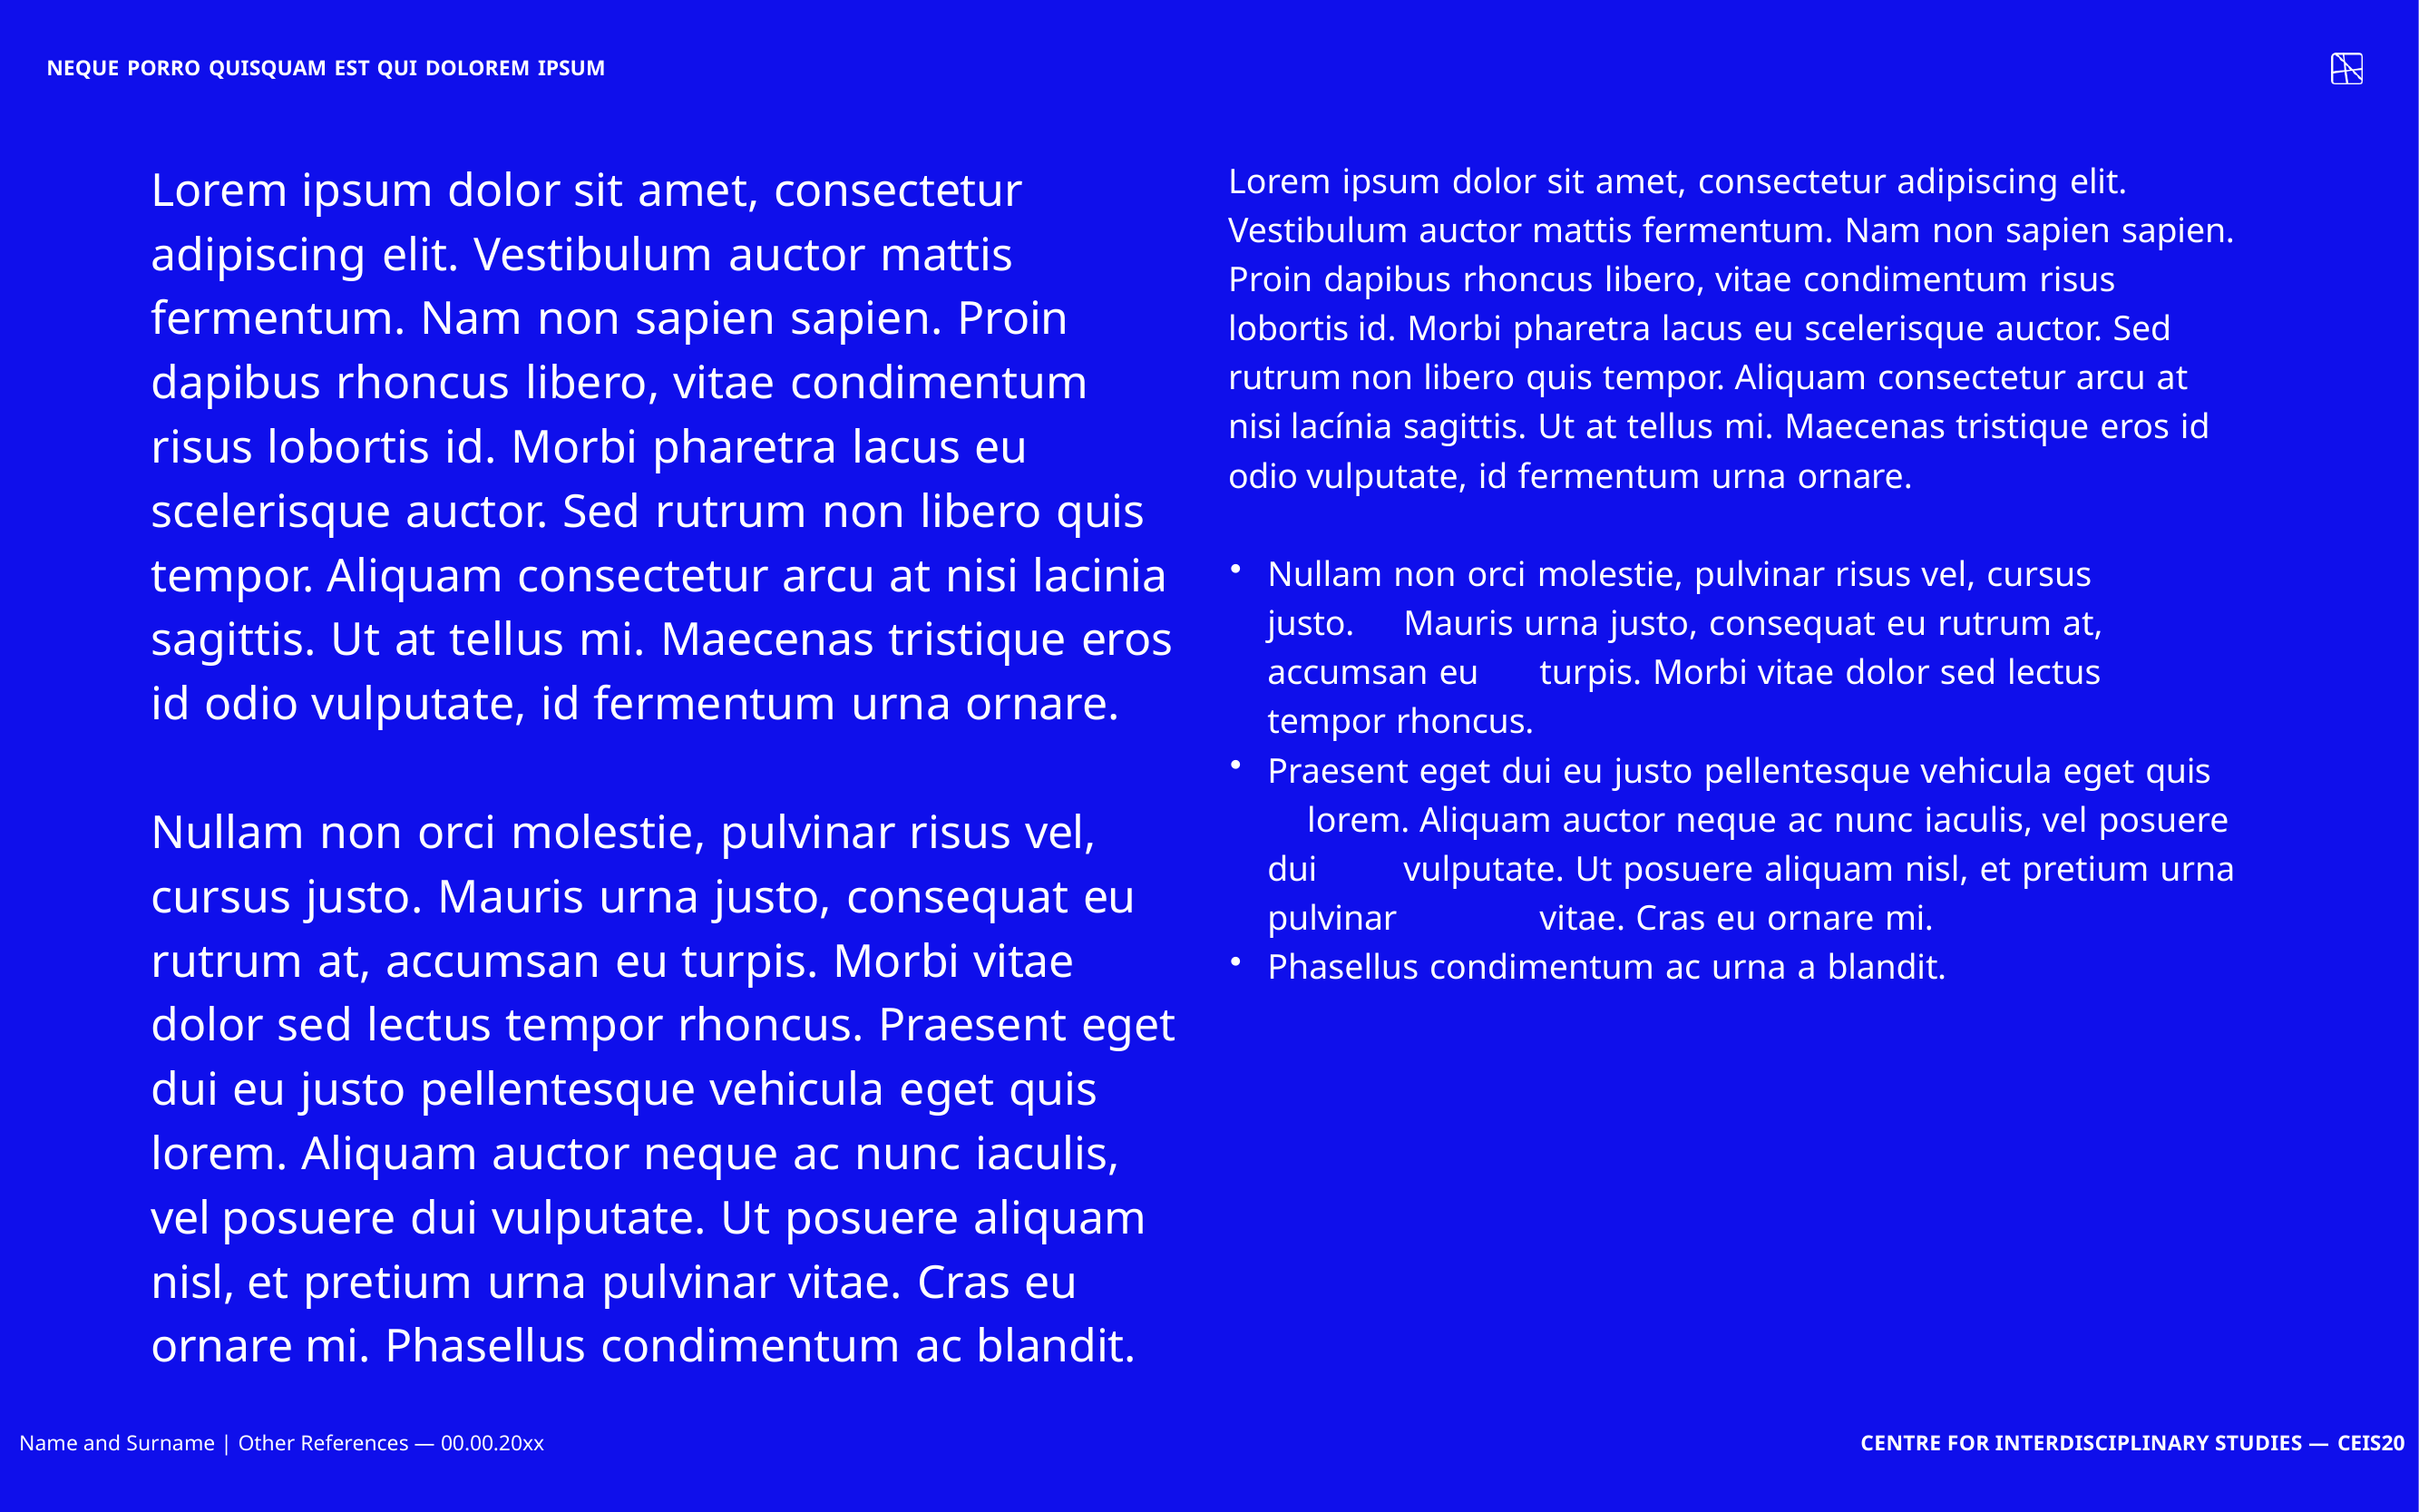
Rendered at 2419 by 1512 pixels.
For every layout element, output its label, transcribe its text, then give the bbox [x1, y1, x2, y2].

text_box Name and Surname | Other References — 00.00.20xx [16, 1429, 545, 1456]
text_box Lorem ipsum dolor sit amet, consectetur adipiscing elit. Vestibulum auctor mattis fermentum. Nam non sapien sapien. Proin dapibus rhoncus libero, vitae condimentum risus lobortis id. Morbi pharetra lacus eu scelerisque auctor. Sed rutrum non libero quis tempor. Aliquam consectetur arcu at nisi lacínia sagittis. Ut at tellus mi. Maecenas tristique eros id odio vulputate, id fermentum urna ornare. Nullam non orci molestie, pulvinar risus vel, cursus justo. Mauris urna justo, consequat eu rutrum at, accumsan eu turpis. Morbi vitae dolor sed lectus tempor rhoncus. Praesent eget dui eu justo pellentesque vehicula eget quis lorem. Aliquam auctor neque ac nunc iaculis, vel posuere dui vulputate. Ut posuere aliquam nisl, et pretium urna pulvinar vitae. Cras eu ornare mi. Phasellus condimentum ac urna a blandit. [1228, 151, 2241, 987]
picture [2331, 53, 2363, 84]
text_box Lorem ipsum dolor sit amet, consectetur adipiscing elit. Vestibulum auctor mattis fermentum. Nam non sapien sapien. Proin dapibus rhoncus libero, vitae condimentum risus lobortis id. Morbi pharetra lacus eu scelerisque auctor. Sed rutrum non libero quis tempor. Aliquam consectetur arcu at nisi lacinia sagittis. Ut at tellus mi. Maecenas tristique eros id odio vulputate, id fermentum urna ornare. Nullam non orci molestie, pulvinar risus vel, cursus justo. Mauris urna justo, consequat eu rutrum at, accumsan eu turpis. Morbi vitae dolor sed lectus tempor rhoncus. Praesent eget dui eu justo pellentesque vehicula eget quis lorem. Aliquam auctor neque ac nunc iaculis, vel posuere dui vulputate. Ut posuere aliquam nisl, et pretium urna pulvinar vitae. Cras eu ornare mi. Phasellus condimentum ac blandit. [151, 151, 1191, 1371]
text_box NEQUE PORRO QUISQUAM EST QUI DOLOREM IPSUM [44, 53, 606, 81]
text_box CENTRE FOR INTERDISCIPLINARY STUDIES — CEIS20 [1858, 1429, 2405, 1456]
